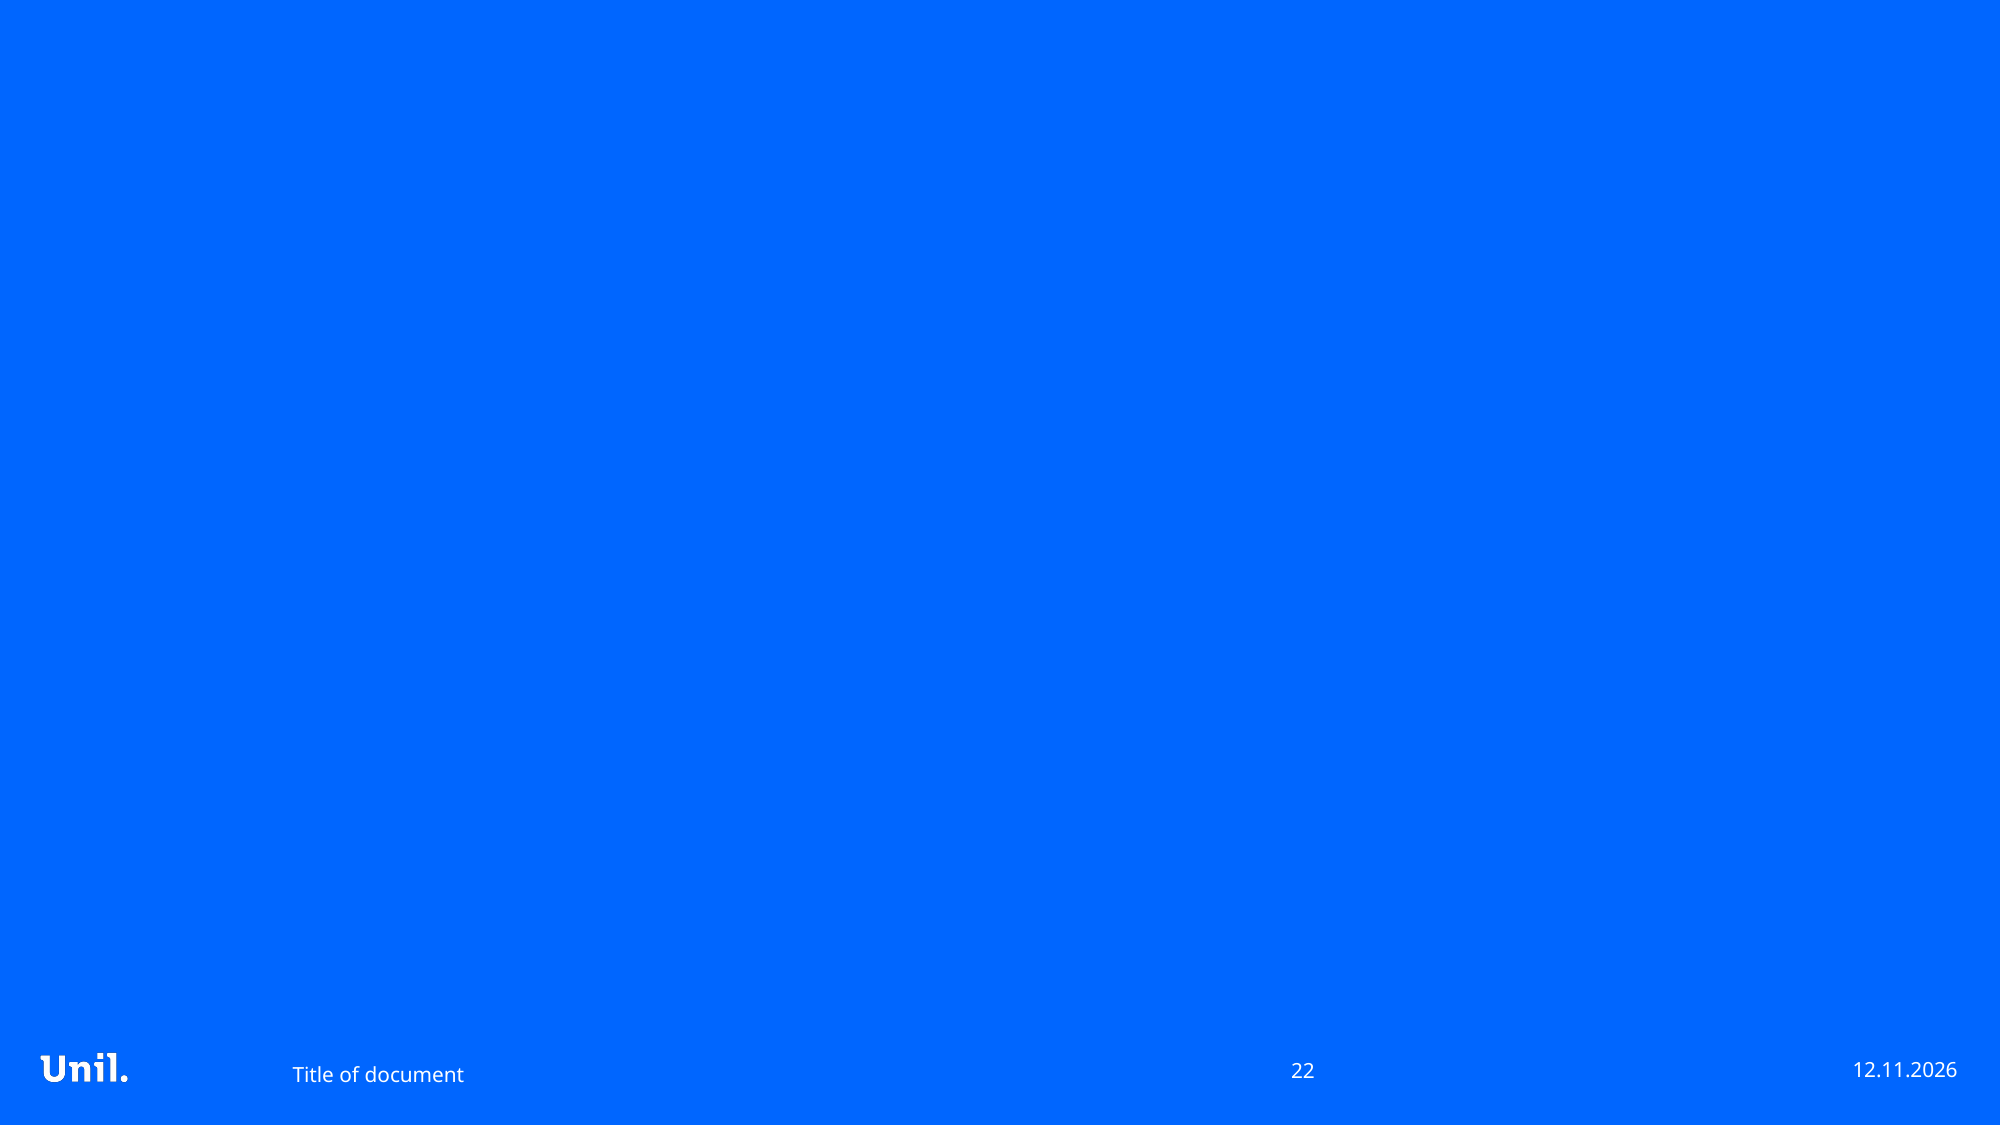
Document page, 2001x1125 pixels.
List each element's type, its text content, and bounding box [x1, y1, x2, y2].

footer Title of document [292, 1011, 1048, 1087]
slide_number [1789, 1026, 1958, 1086]
slide_number 22 [1250, 1037, 1355, 1086]
picture [27, 1042, 141, 1095]
